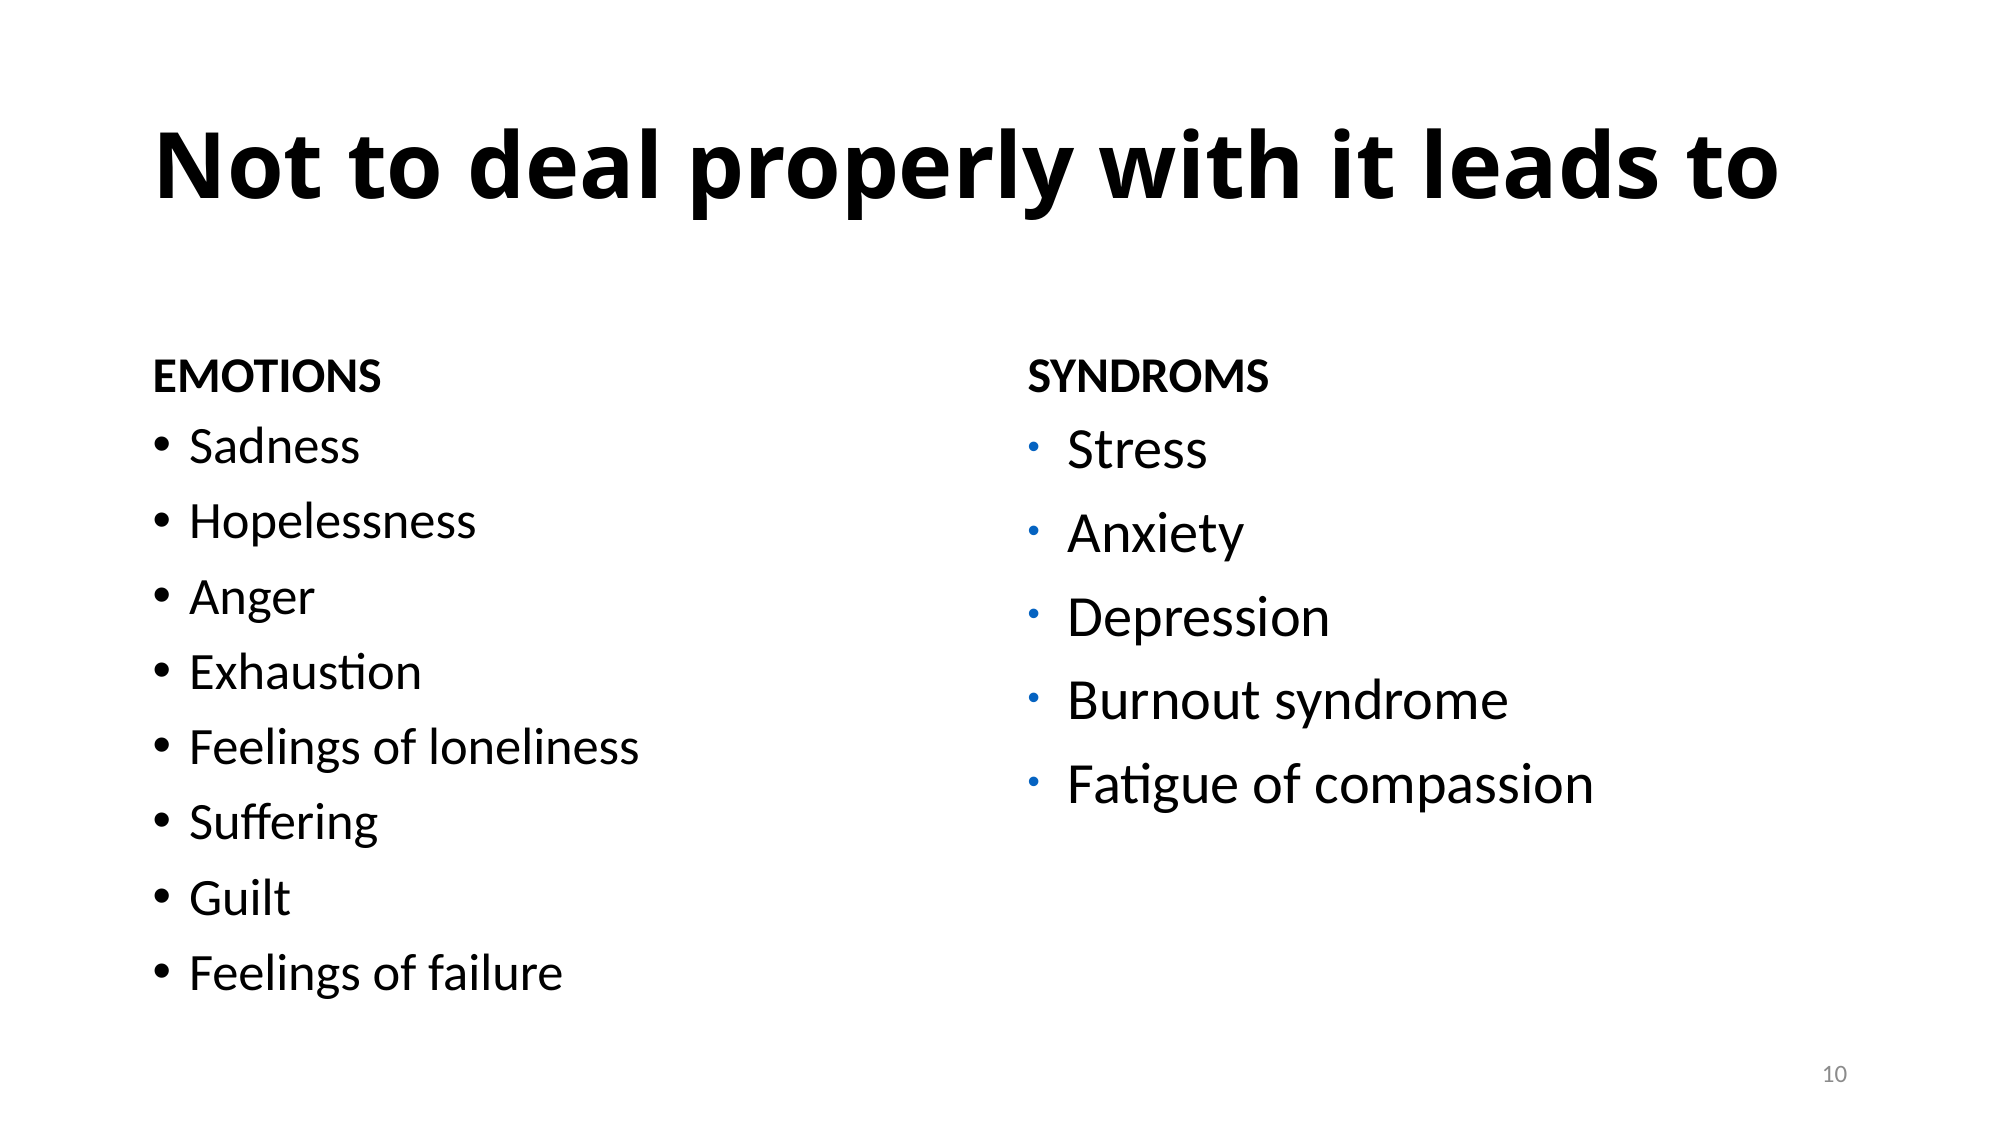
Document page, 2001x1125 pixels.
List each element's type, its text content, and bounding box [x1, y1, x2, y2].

list EMOTIONS [137, 275, 984, 410]
title Not to deal properly with it leads to [137, 59, 1863, 278]
list Sadness Hopelessness Anger Exhaustion Feelings of loneliness Suffering Guilt Feelings of failure [137, 410, 984, 1016]
slide_number 10 [1412, 1042, 1863, 1103]
list SYNDROMS [1012, 275, 1863, 410]
list Stress Anxiety Depression Burnout syndrome Fatigue of compassion [1012, 410, 1863, 1016]
